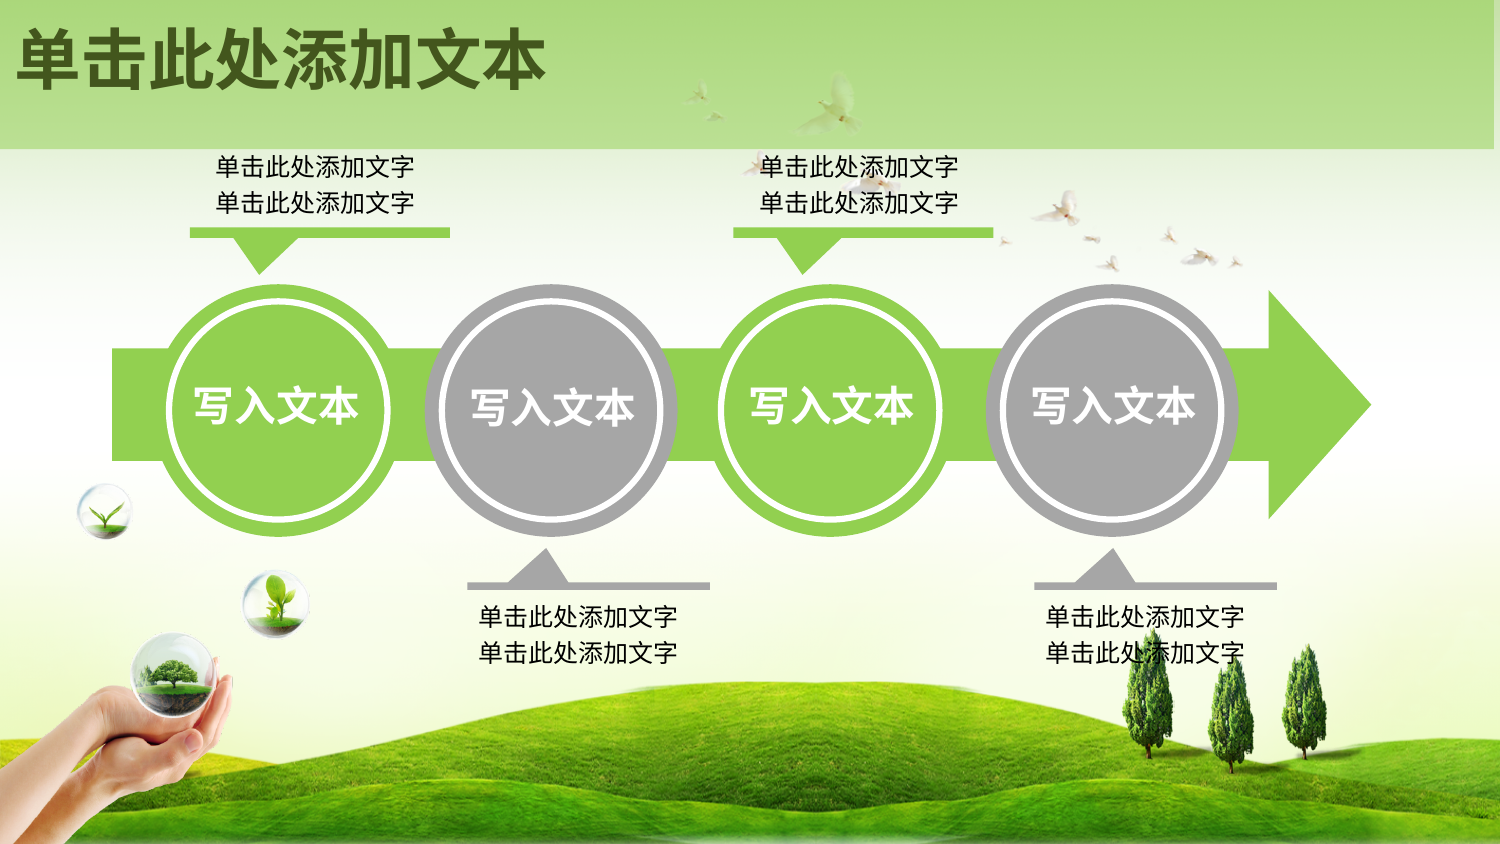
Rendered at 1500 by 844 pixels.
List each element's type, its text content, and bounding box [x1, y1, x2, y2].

text_box 单击此处添加文字 单击此处添加文字 [200, 138, 443, 225]
text_box 单击此处添加文字 单击此处添加文字 [1031, 588, 1273, 676]
text_box [1258, 289, 1372, 520]
text_box [112, 348, 134, 461]
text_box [691, 283, 972, 538]
text_box 单击此处添加文字 单击此处添加文字 [464, 588, 707, 676]
text_box [0, 0, 1496, 151]
text_box [1032, 545, 1279, 592]
text_box 单击此处添加文本 [0, 10, 744, 106]
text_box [414, 283, 690, 538]
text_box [973, 283, 1254, 538]
text_box [187, 225, 453, 277]
text_box [465, 545, 712, 592]
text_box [139, 283, 414, 538]
text_box [731, 225, 996, 277]
picture [0, 0, 1500, 844]
text_box 单击此处添加文字 单击此处添加文字 [744, 138, 987, 225]
